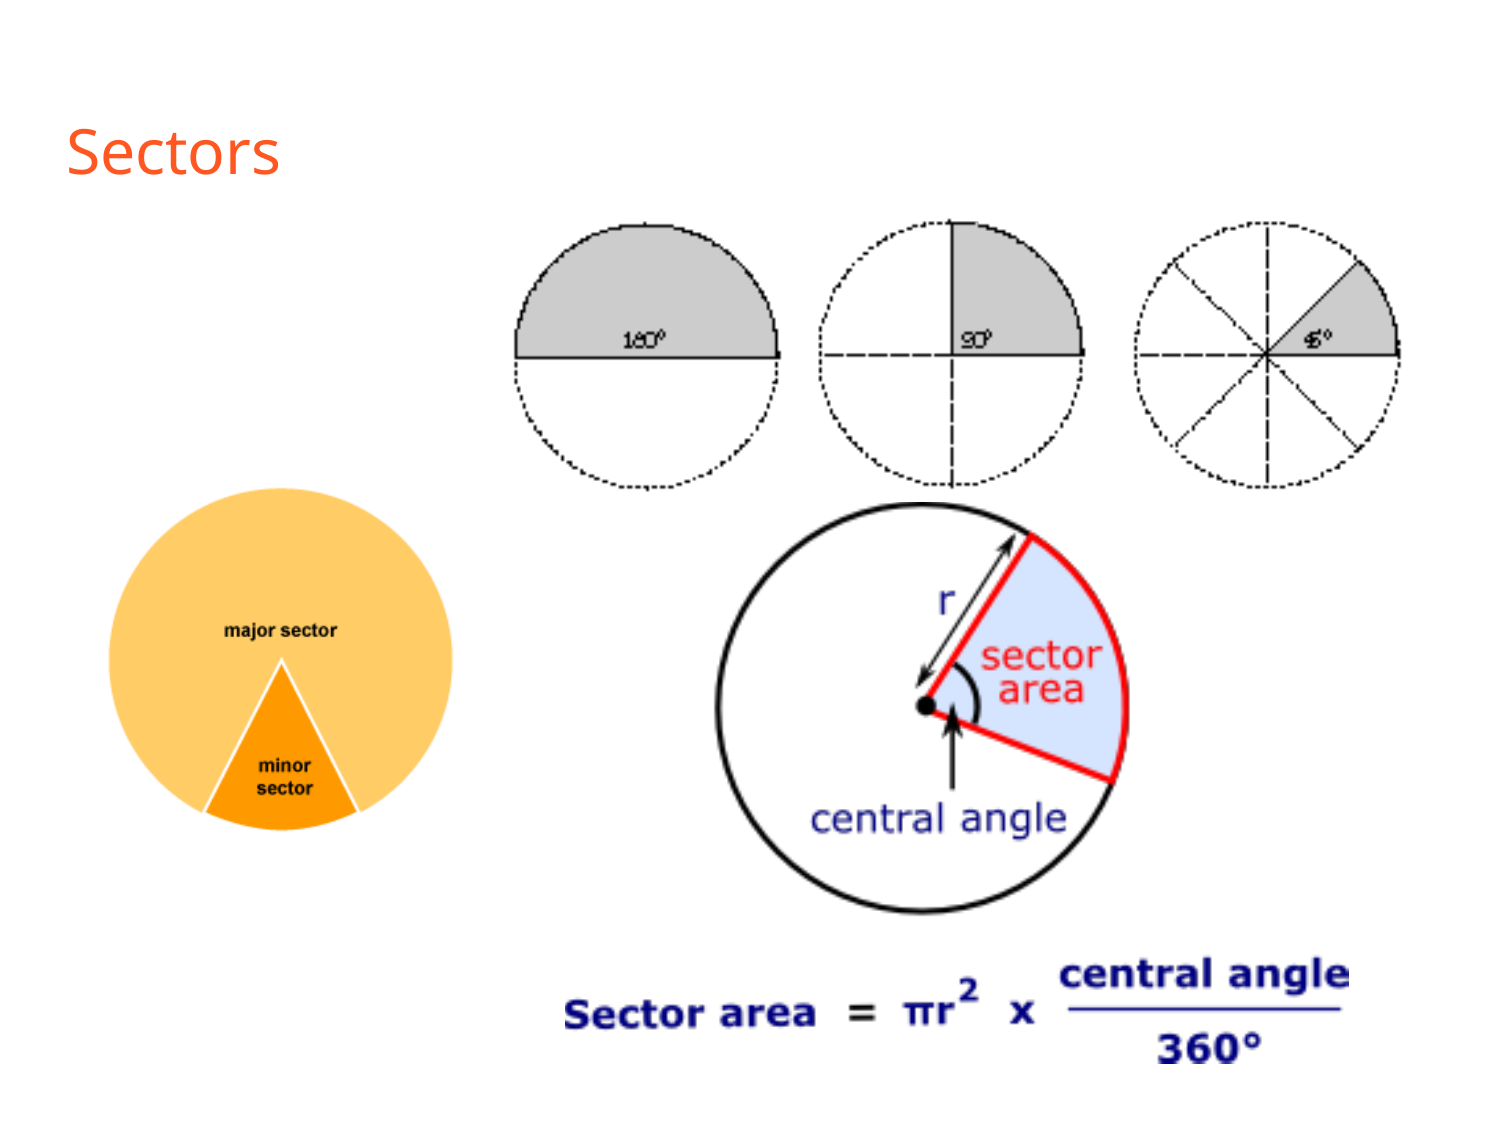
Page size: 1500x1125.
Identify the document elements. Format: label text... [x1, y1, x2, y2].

picture [104, 482, 458, 837]
title Sectors [51, 97, 1449, 223]
picture [499, 208, 1415, 1064]
